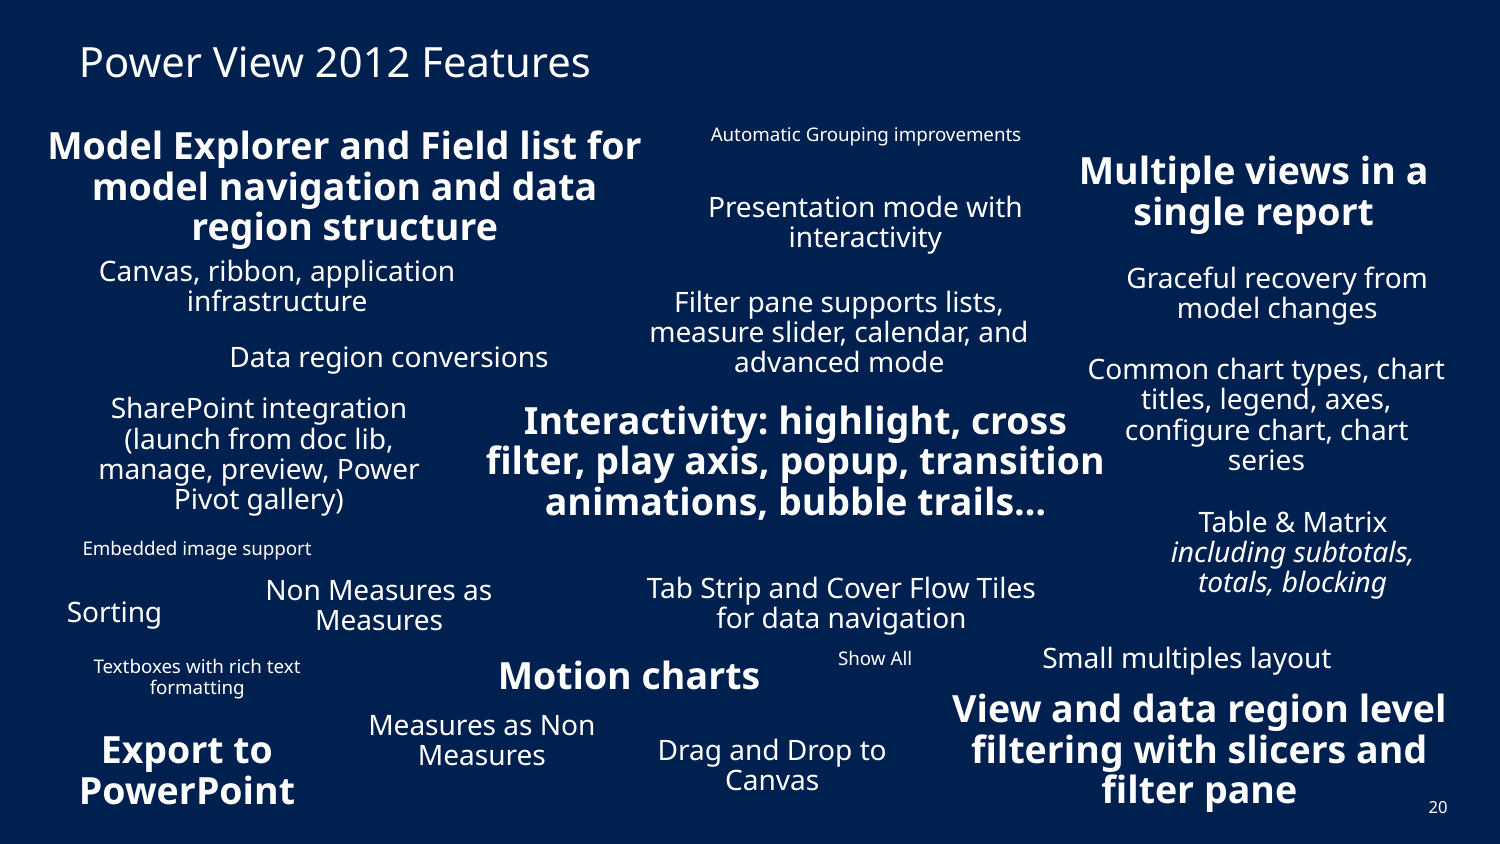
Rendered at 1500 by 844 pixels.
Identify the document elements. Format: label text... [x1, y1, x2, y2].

text_box Non Measures as Measures [259, 576, 500, 637]
text_box Show All [822, 649, 928, 670]
text_box Motion charts [456, 657, 802, 698]
text_box View and data region level filtering with slicers and filter pane [944, 690, 1455, 812]
slide_number 20 [1112, 782, 1463, 827]
text_box Data region conversions [186, 343, 592, 374]
text_box Presentation mode with interactivity [707, 193, 1023, 254]
text_box Export to PowerPoint [44, 731, 330, 813]
text_box Automatic Grouping improvements [670, 125, 1061, 146]
text_box Embedded image support [47, 539, 347, 560]
text_box SharePoint integration (launch from doc lib, manage, preview, Power Pivot gallery) [71, 394, 447, 516]
text_box Textboxes with rich text formatting [92, 657, 302, 699]
text_box Table & Matrix including subtotals, totals, blocking [1135, 507, 1451, 599]
text_box Canvas, ribbon, application infrastructure [67, 257, 488, 318]
text_box Tab Strip and Cover Flow Tiles for data navigation [631, 573, 1052, 635]
text_box Common chart types, chart titles, legend, axes, configure chart, chart series [1086, 355, 1447, 477]
text_box Interactivity: highlight, cross filter, play axis, popup, transition animations, bubble trails… [480, 402, 1111, 524]
text_box Multiple views in a single report [1051, 152, 1457, 234]
text_box Measures as Non Measures [361, 710, 602, 772]
text_box Filter pane supports lists, measure slider, calendar, and advanced mode [629, 287, 1050, 379]
text_box Graceful recovery from model changes [1104, 263, 1450, 325]
text_box Power View 2012 Features [63, 28, 1436, 110]
text_box Small multiples layout [992, 643, 1382, 675]
text_box Sorting [47, 598, 182, 629]
text_box Model Explorer and Field list for model navigation and data region structure [45, 127, 645, 249]
text_box Drag and Drop to Canvas [644, 736, 900, 797]
